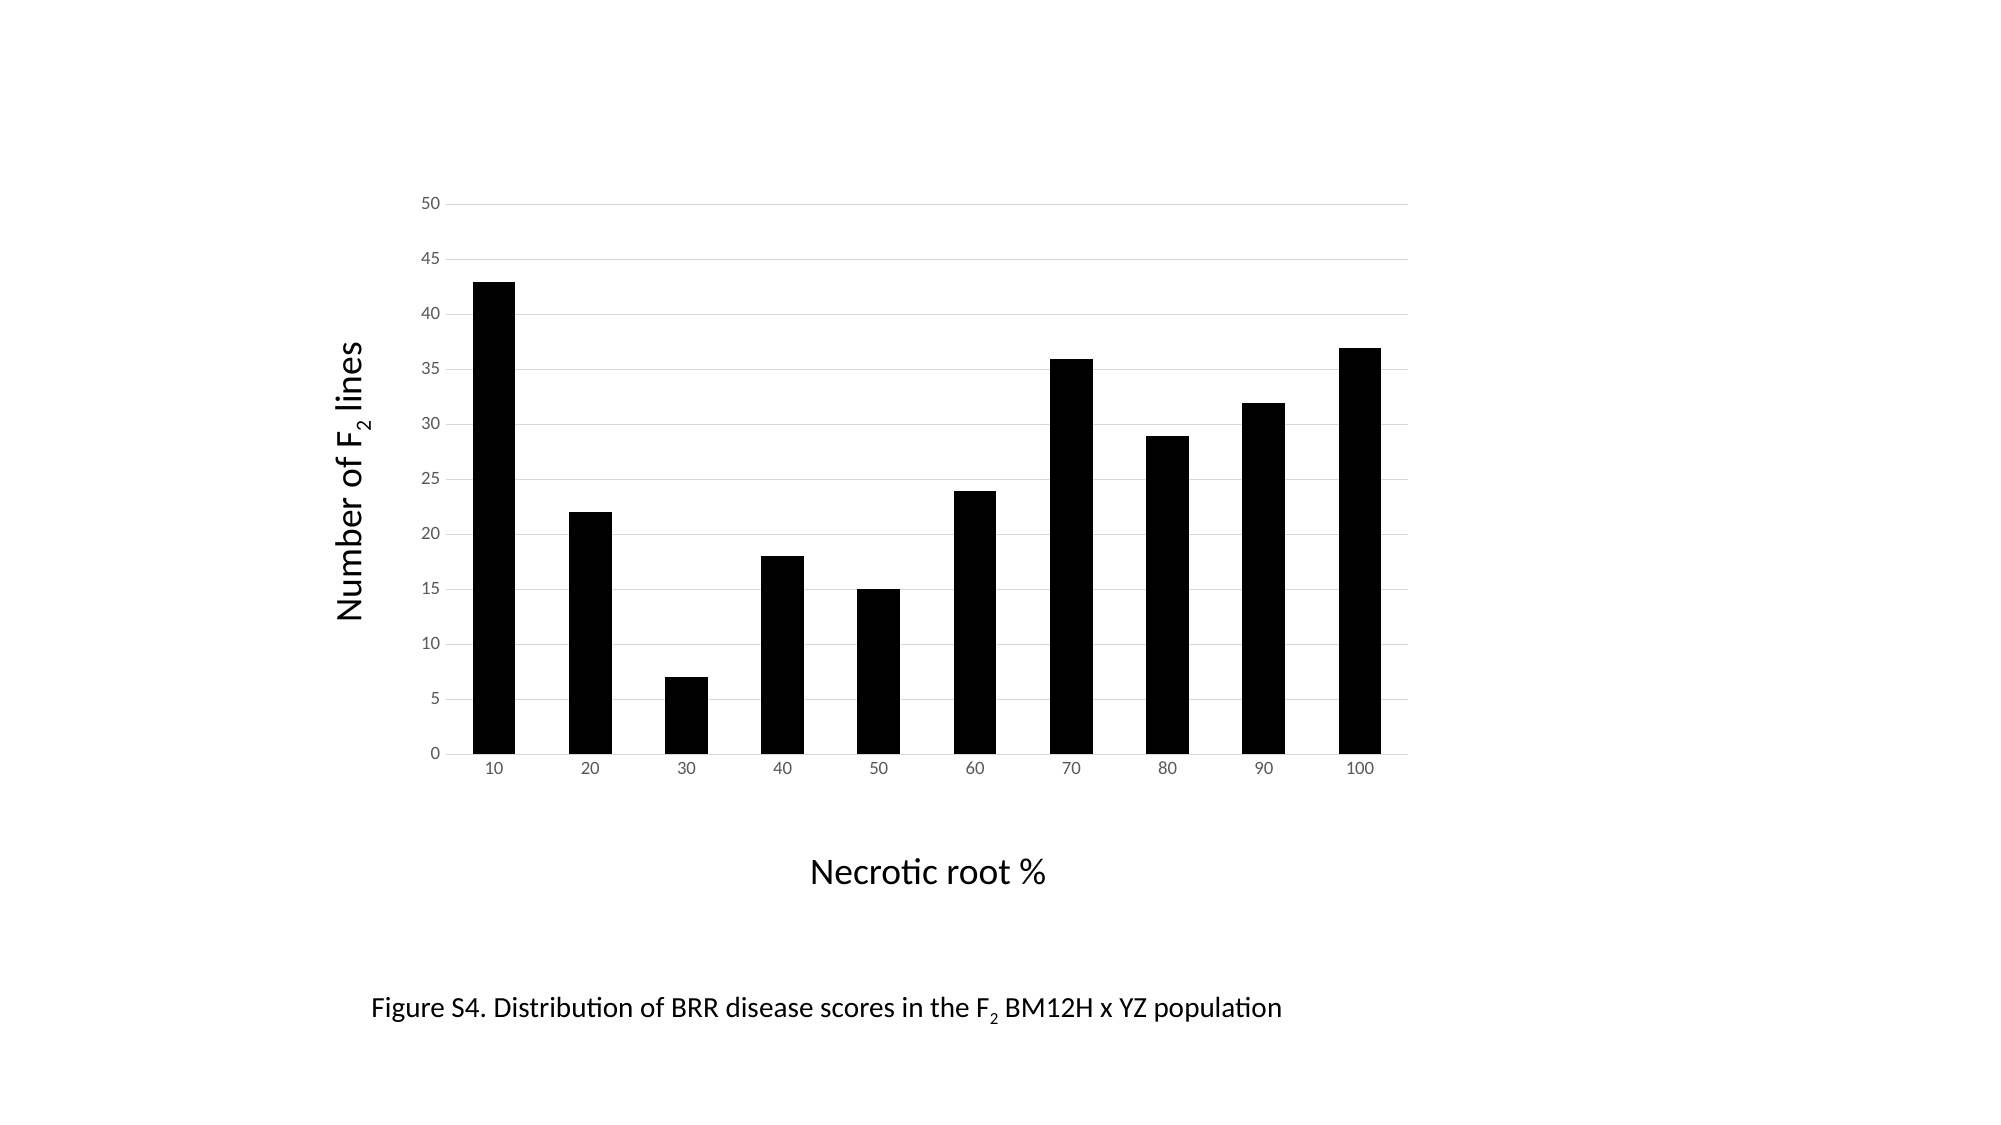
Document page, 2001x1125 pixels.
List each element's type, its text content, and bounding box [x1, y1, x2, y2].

text_box Figure S4. Distribution of BRR disease scores in the F2 BM12H x YZ population [356, 980, 1370, 1036]
text_box Necrotic root % [795, 839, 1062, 900]
chart [393, 171, 1429, 793]
text_box Number of F2 lines [316, 326, 383, 638]
